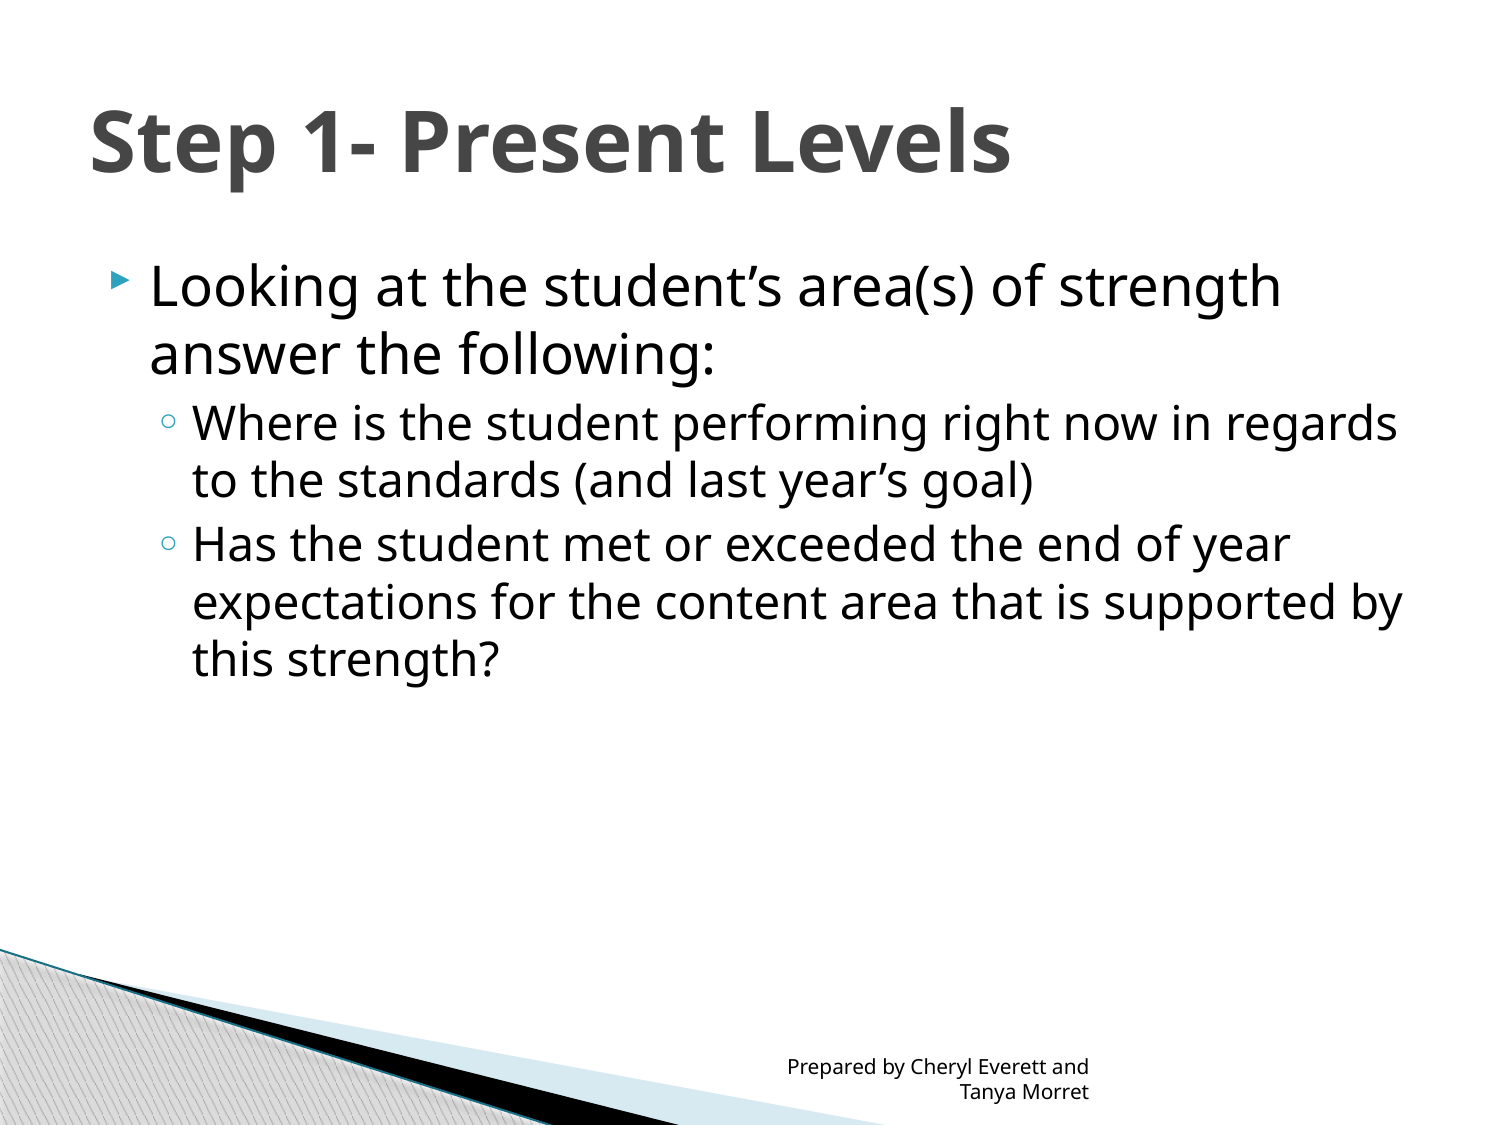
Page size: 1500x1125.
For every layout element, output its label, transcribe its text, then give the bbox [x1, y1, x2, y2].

title Step 1- Present Levels [75, 45, 1425, 233]
footer Prepared by Cheryl Everett and Tanya Morret [718, 1051, 1105, 1112]
list Looking at the student’s area(s) of strength answer the following: Where is the student performing right now in regards to the standards (and last year’s goal) Has the student met or exceeded the end of year expectations for the content area that is supported by this strength? [74, 242, 1426, 986]
